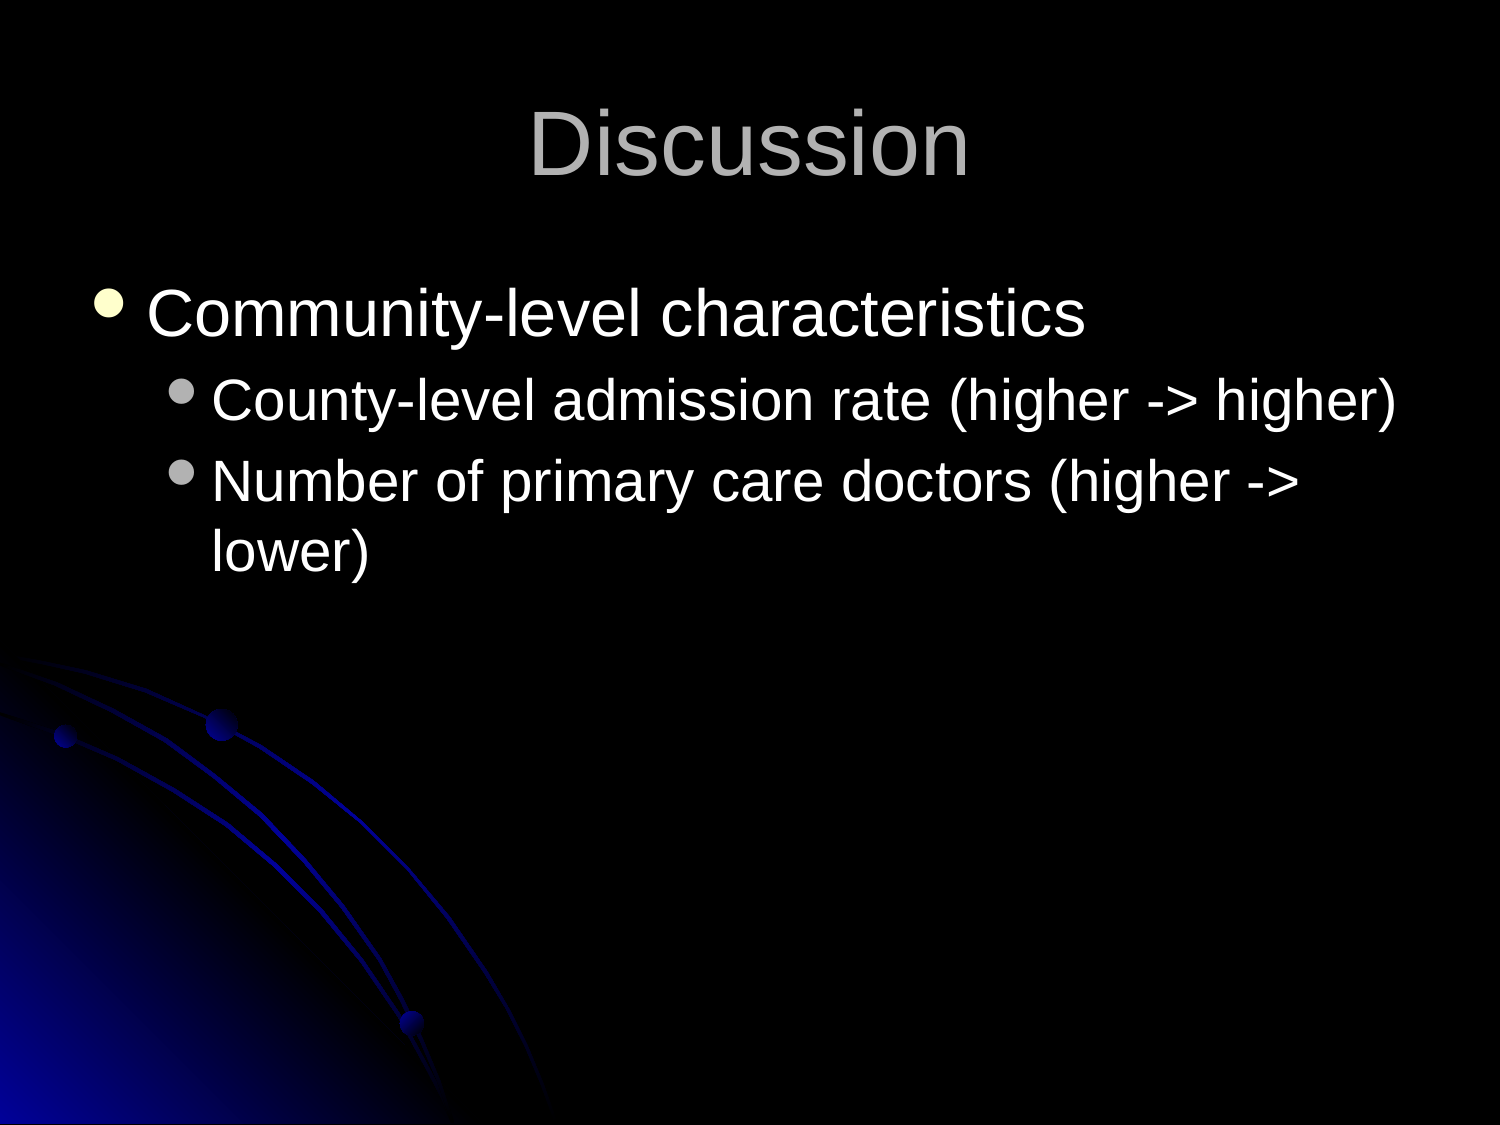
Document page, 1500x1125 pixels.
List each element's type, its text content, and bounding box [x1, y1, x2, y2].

title Discussion [74, 45, 1426, 233]
list Community-level characteristics County-level admission rate (higher -> higher) Number of primary care doctors (higher -> lower) [74, 262, 1426, 1006]
